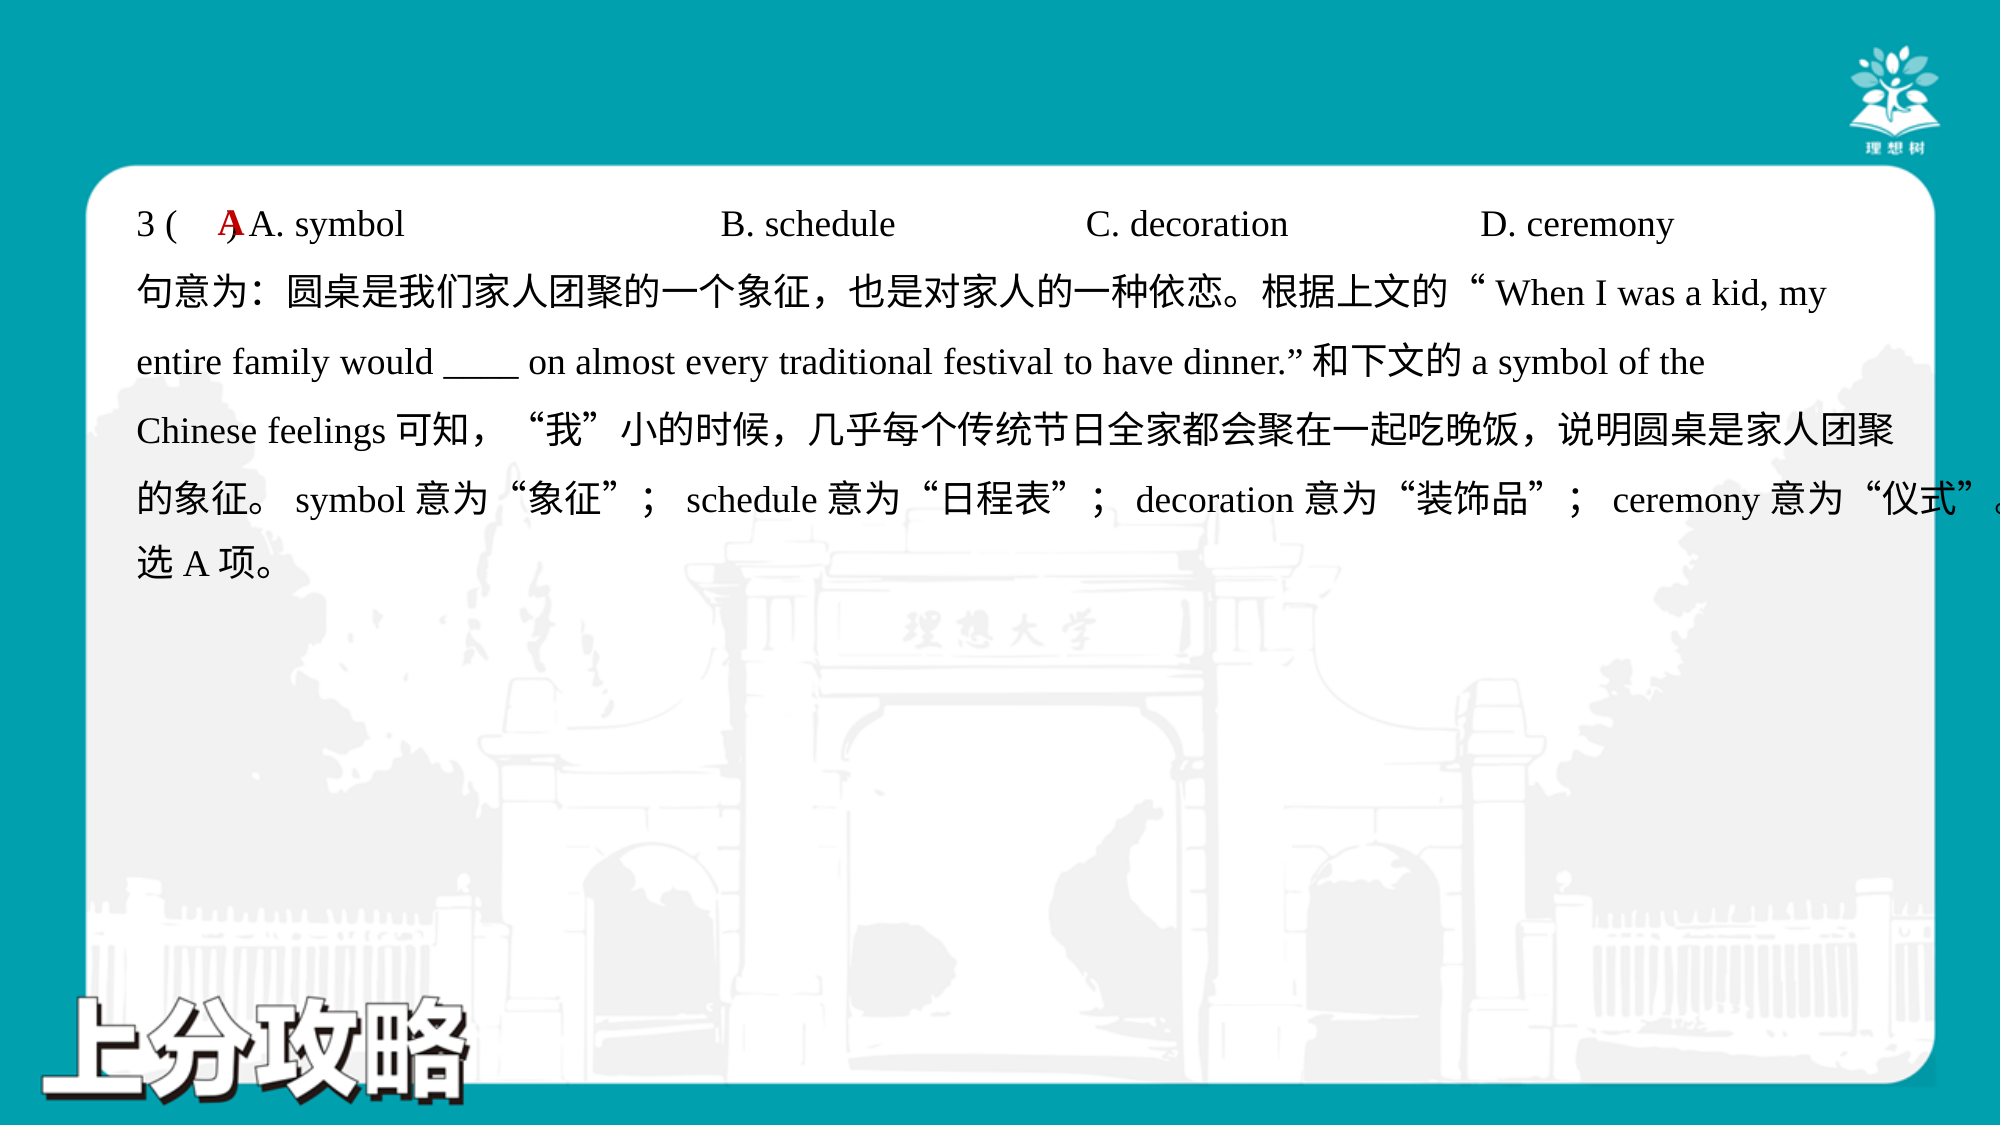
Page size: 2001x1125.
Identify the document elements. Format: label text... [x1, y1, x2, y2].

text_box 3 ( ) A. symbol B. schedule C. decoration D. ceremony [136, 176, 1865, 237]
picture [0, 0, 2000, 1125]
text_box A [204, 176, 259, 236]
text_box 句意为：圆桌是我们家人团聚的一个象征，也是对家人的一种依恋。根据上文的“When I was a kid, my entire family would ____ on almost every traditional festival to have dinner.”和下文的a symbol of the Chinese feelings可知，“我”小的时候，几乎每个传统节日全家都会聚在一起吃晚饭，说明圆桌是家人团聚 的象征。symbol意为“象征”；schedule意为“日程表”；decoration意为“装饰品”；ceremony意为“仪式”。故 选A项。 [136, 244, 1865, 578]
